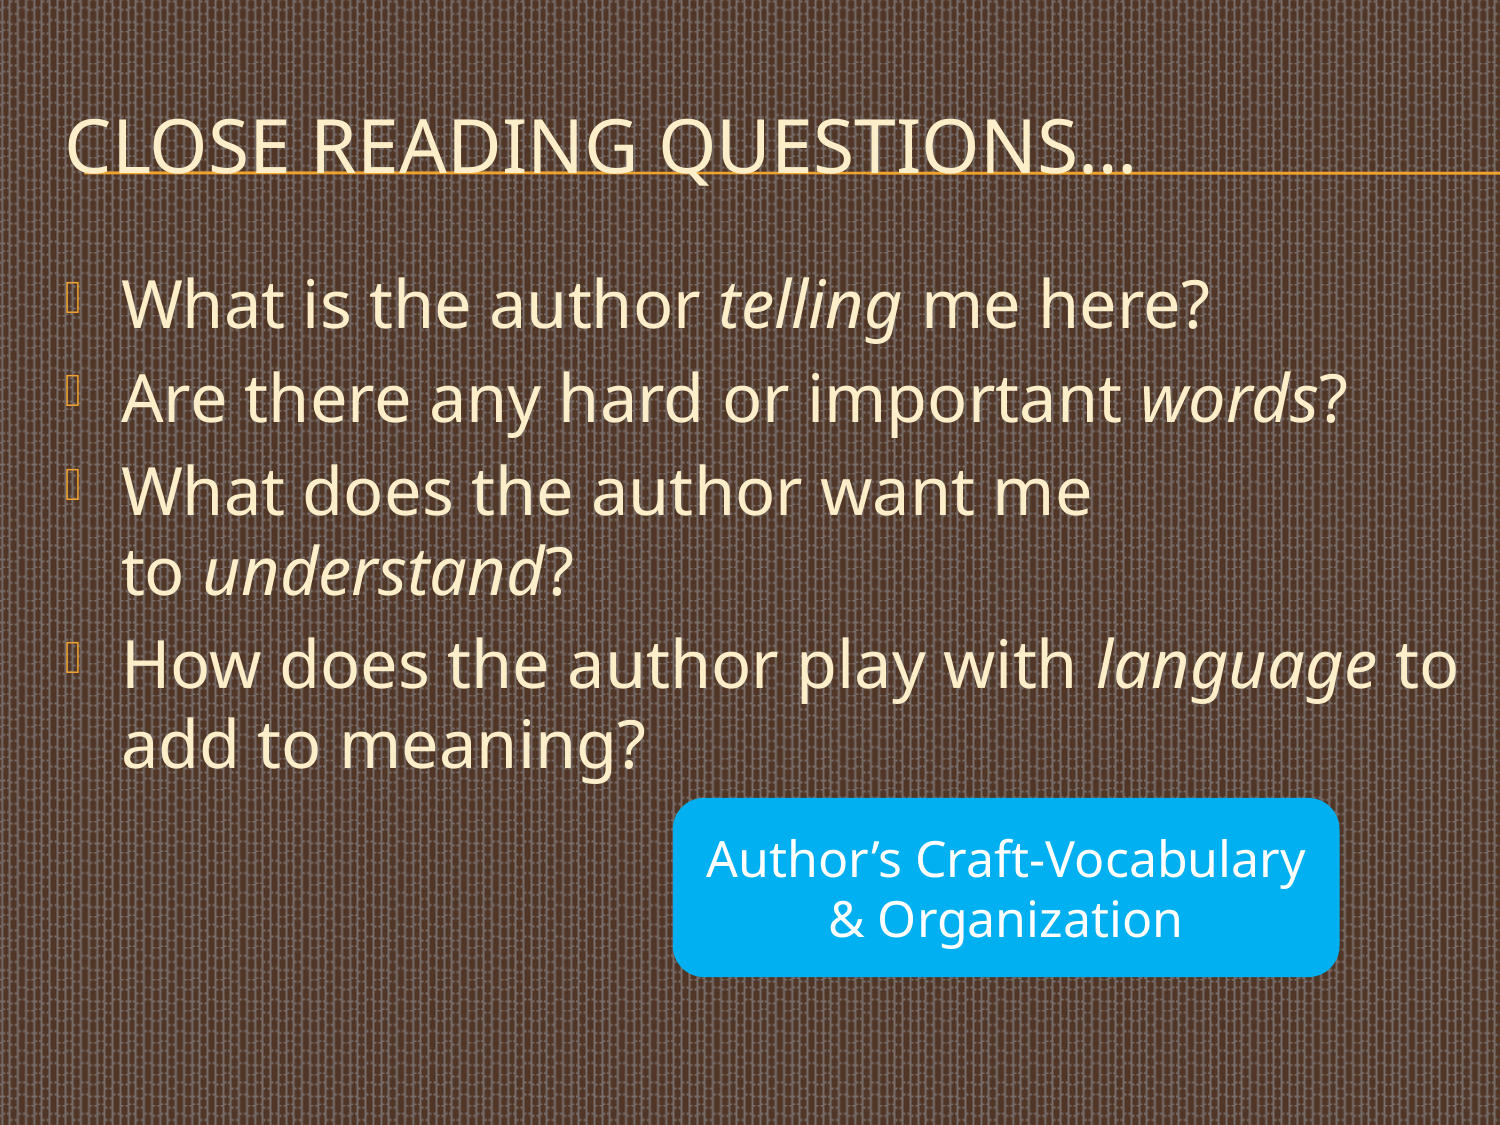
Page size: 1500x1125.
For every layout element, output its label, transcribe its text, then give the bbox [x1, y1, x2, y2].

list What is the author telling me here? Are there any hard or important words? What does the author want me to understand? How does the author play with language to add to meaning? [50, 254, 1475, 998]
title Close Reading Questions… [50, 75, 1475, 213]
text_box Author’s Craft-Vocabulary & Organization [672, 797, 1340, 978]
